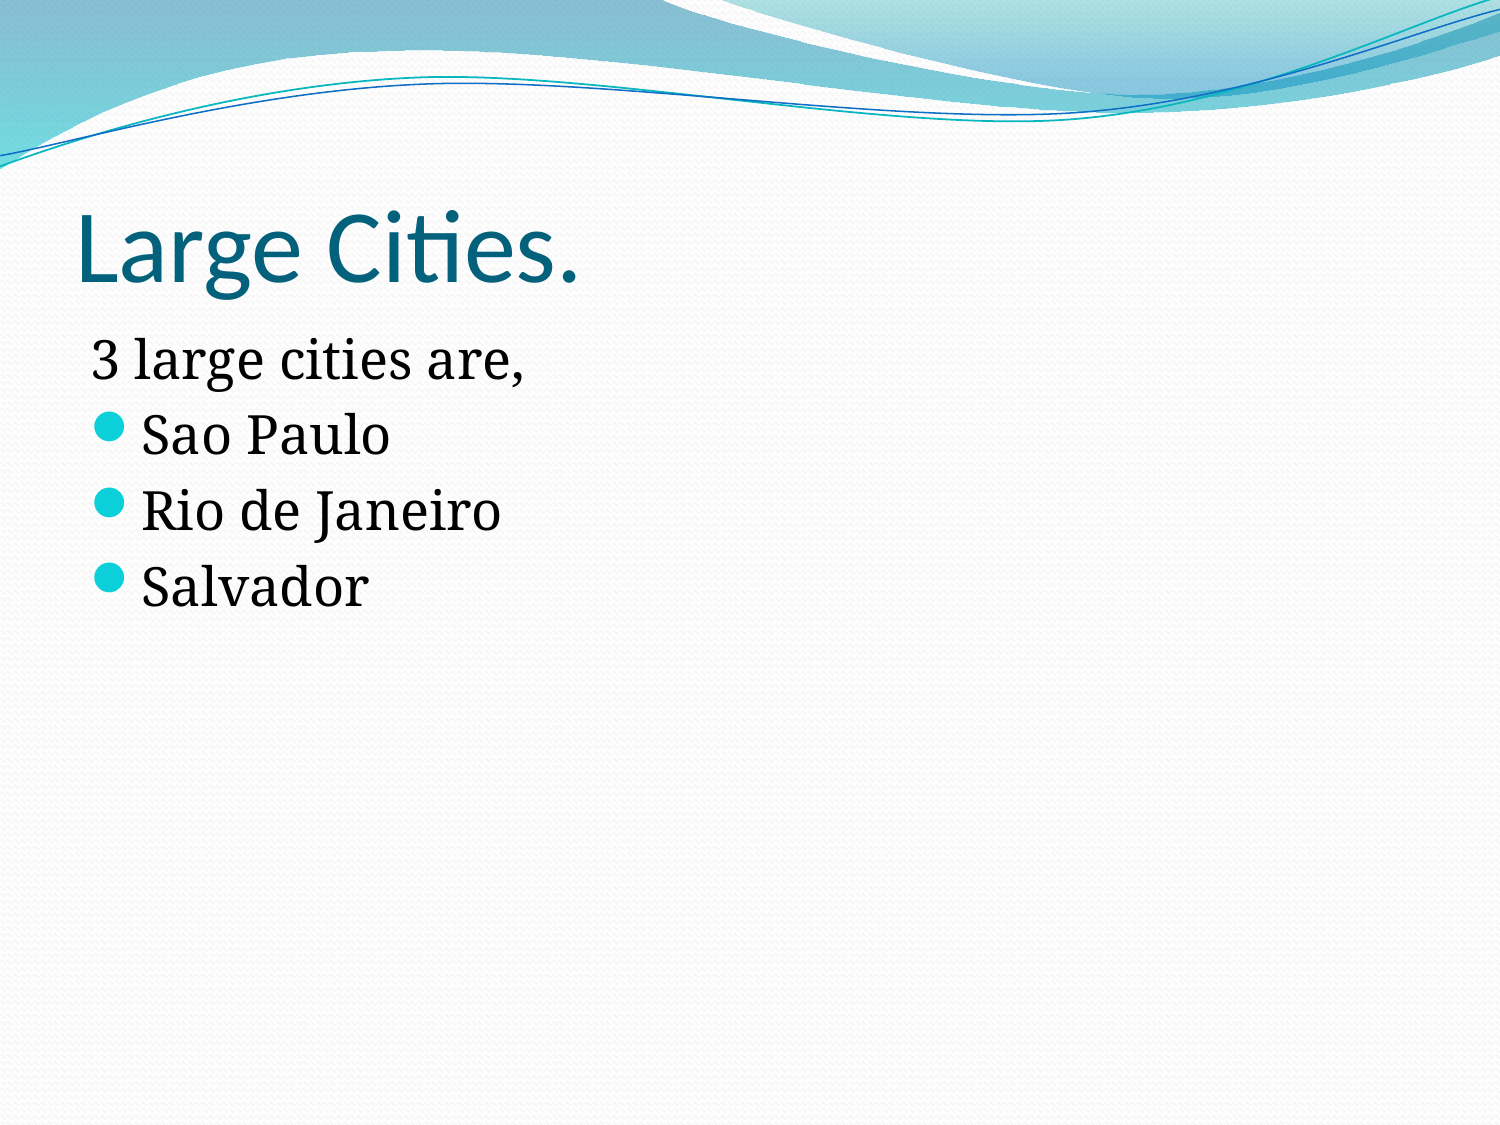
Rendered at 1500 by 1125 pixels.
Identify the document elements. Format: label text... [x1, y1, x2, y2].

list 3 large cities are, Sao Paulo Rio de Janeiro Salvador [74, 317, 1426, 1038]
title Large Cities. [74, 115, 1426, 304]
